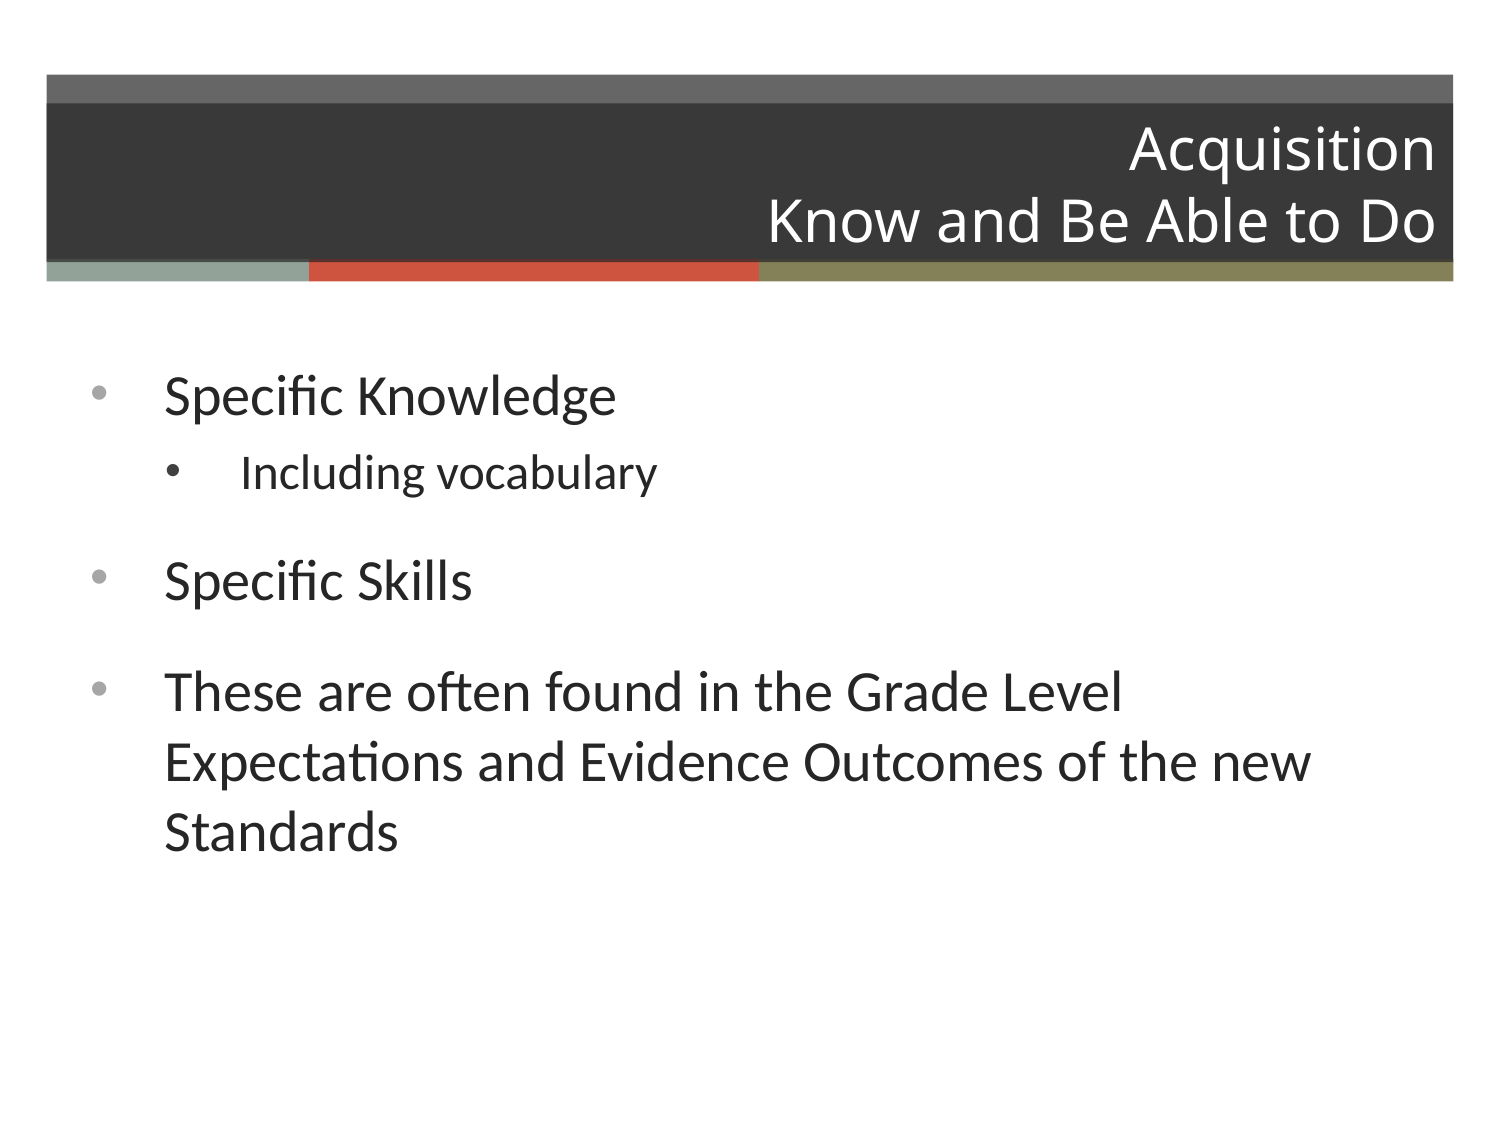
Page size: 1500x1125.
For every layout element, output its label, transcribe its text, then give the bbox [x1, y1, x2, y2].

list Specific Knowledge Including vocabulary Specific Skills These are often found in the Grade Level Expectations and Evidence Outcomes of the new Standards [75, 350, 1454, 1005]
title Acquisition Know and Be Able to Do [46, 103, 1454, 263]
